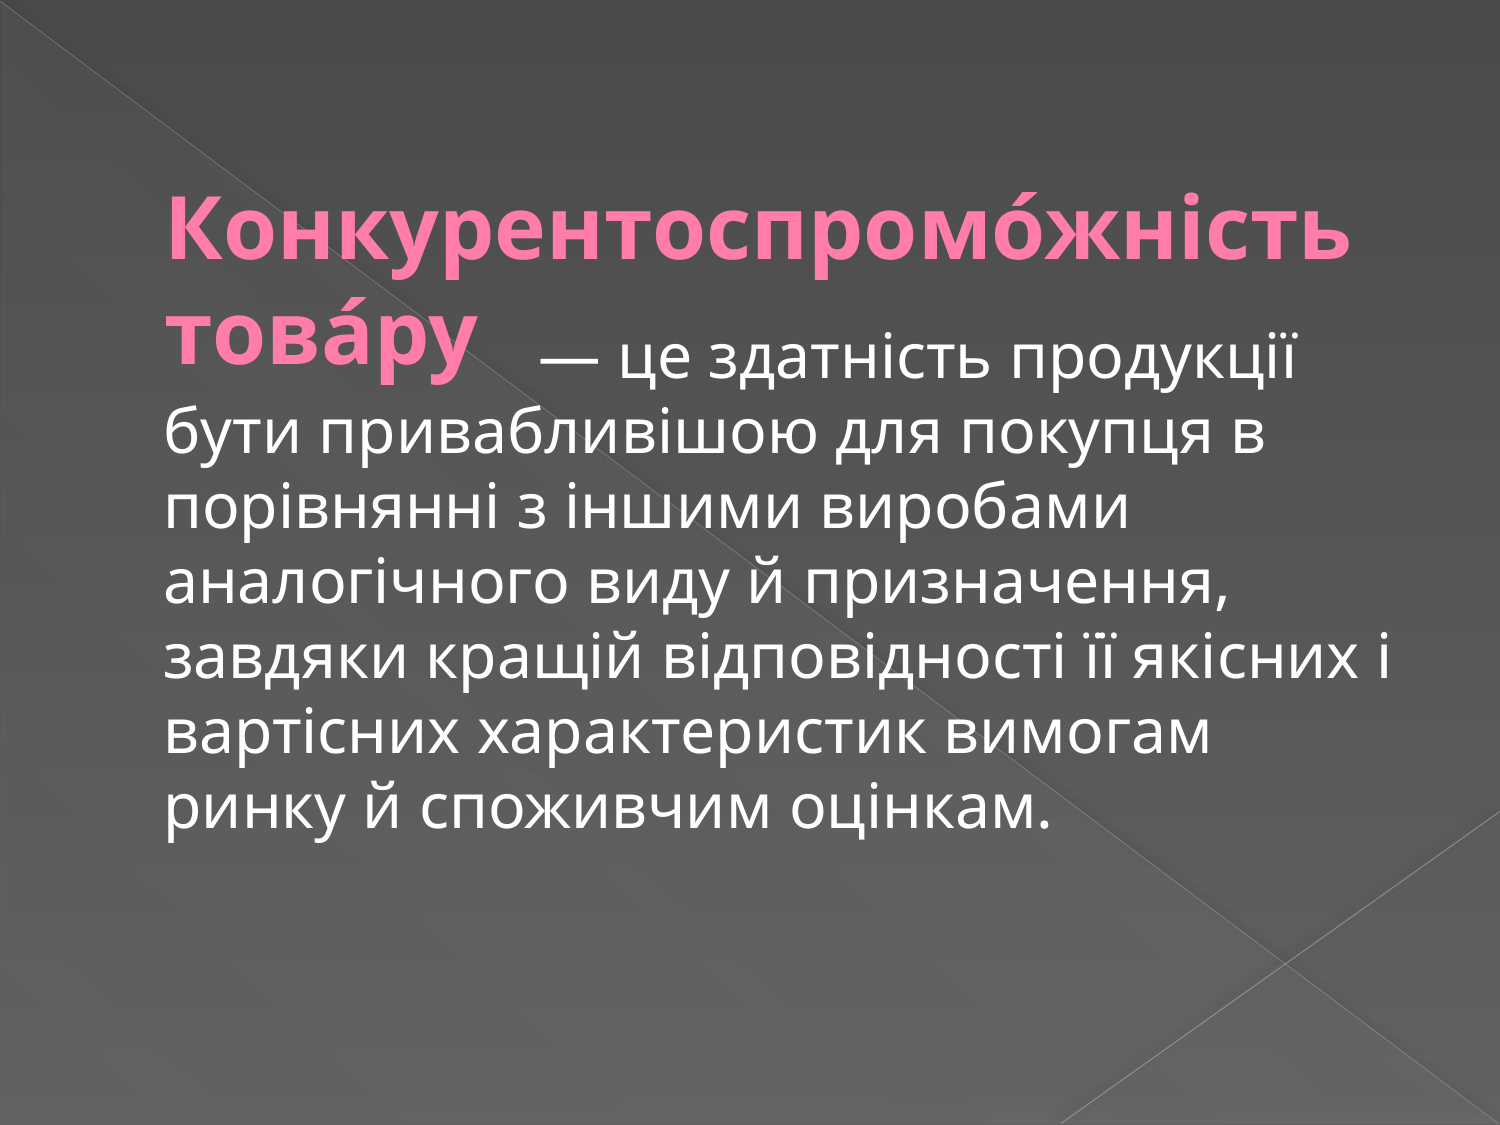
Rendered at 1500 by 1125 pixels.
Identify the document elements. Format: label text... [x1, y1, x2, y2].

title Конкурентоспромо́жність това́ру [70, 105, 1421, 449]
list — це здатність продукції бути привабливішою для покупця в порівнянні з іншими виробами аналогічного виду й призначення, завдяки кращій відповідності її якісних і вартісних характеристик вимогам ринку й споживчим оцінкам. [75, 308, 1425, 1059]
